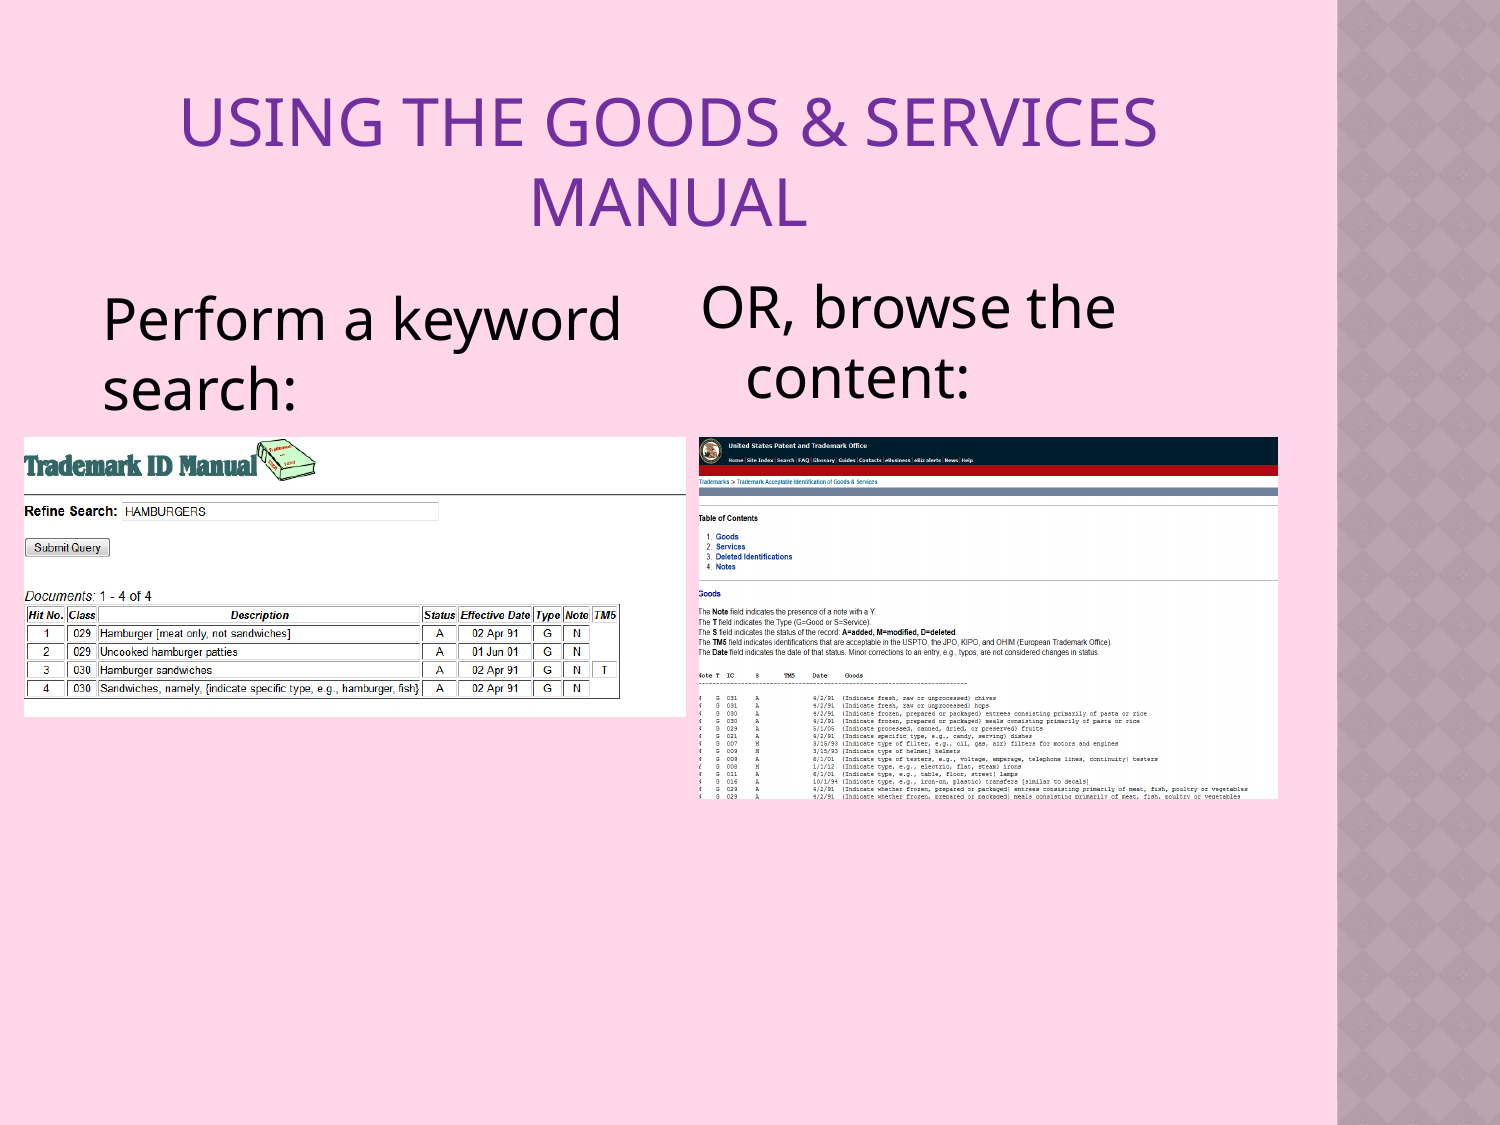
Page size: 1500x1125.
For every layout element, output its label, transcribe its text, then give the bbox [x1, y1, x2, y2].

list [699, 436, 1278, 799]
text_box Perform a keyword search: [87, 274, 663, 430]
list OR, browse the content: [685, 262, 1263, 1005]
picture [24, 437, 687, 717]
title Using the Goods & Services Manual [75, 52, 1263, 240]
